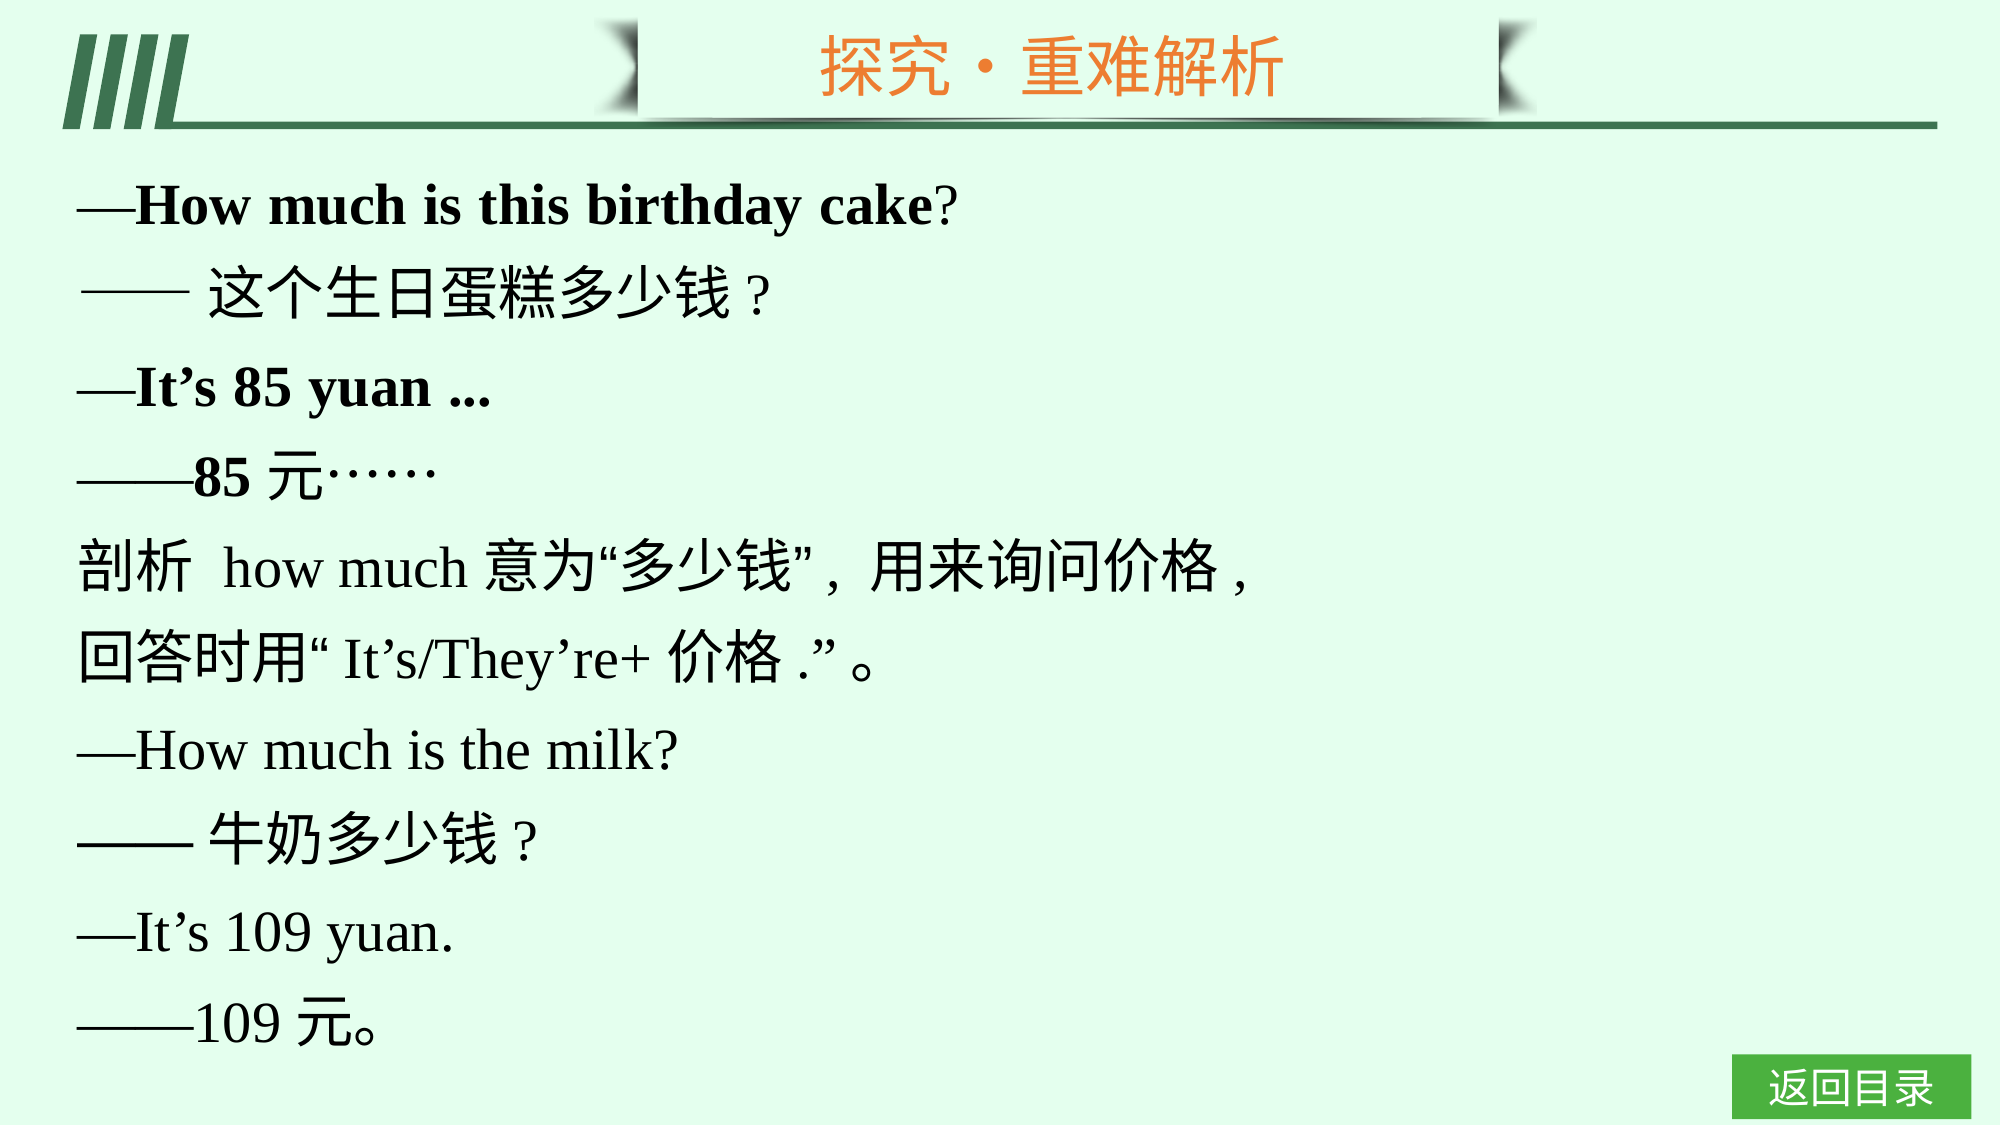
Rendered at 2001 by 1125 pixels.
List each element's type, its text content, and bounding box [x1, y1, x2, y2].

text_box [594, 16, 1537, 127]
text_box [62, 131, 1938, 226]
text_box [62, 34, 1938, 130]
text_box —How much is this birthday cake? ——这个生日蛋糕多少钱? —It’s 85 yuan ... ——85元…… 剖析 how much意为“多少钱”, 用来询问价格, 回答时用“It’s/They’re+价格.”。 —How much is the milk? ——牛奶多少钱? —It’s 109 yuan. ——109元。 [62, 226, 1938, 1062]
